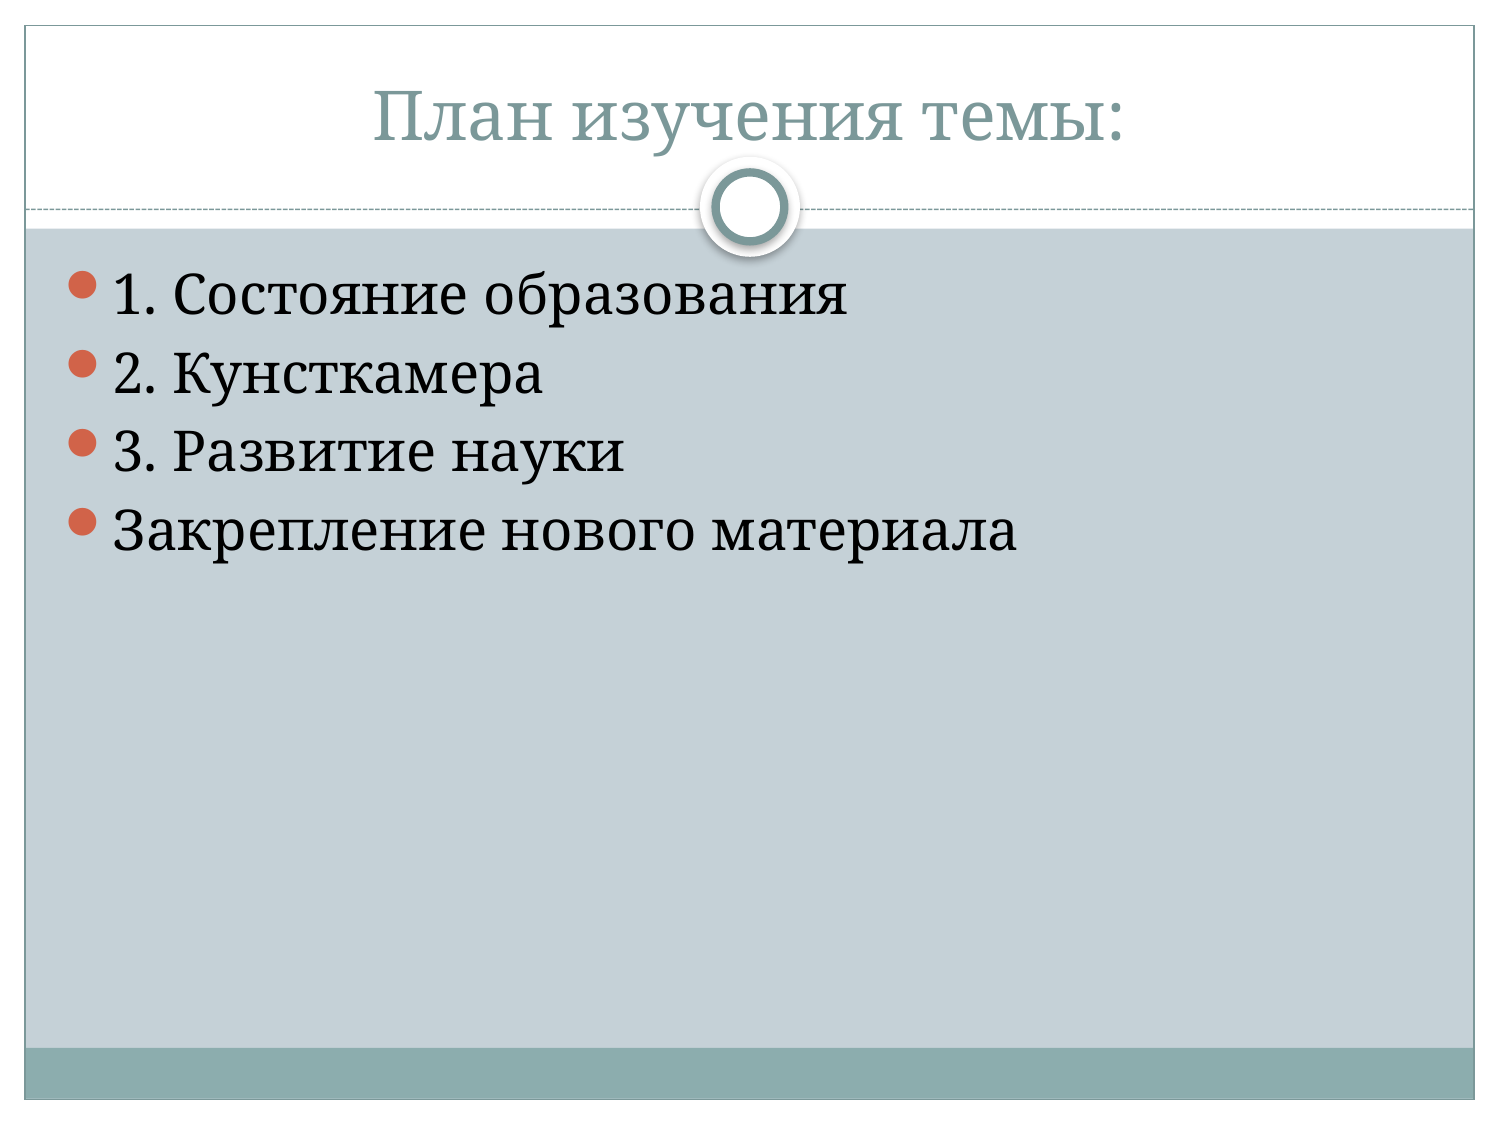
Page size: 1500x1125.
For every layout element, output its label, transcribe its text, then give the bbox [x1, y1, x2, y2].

title План изучения темы: [49, 37, 1450, 163]
list 1. Состояние образования 2. Кунсткамера 3. Развитие науки Закрепление нового материала [49, 250, 1445, 1001]
